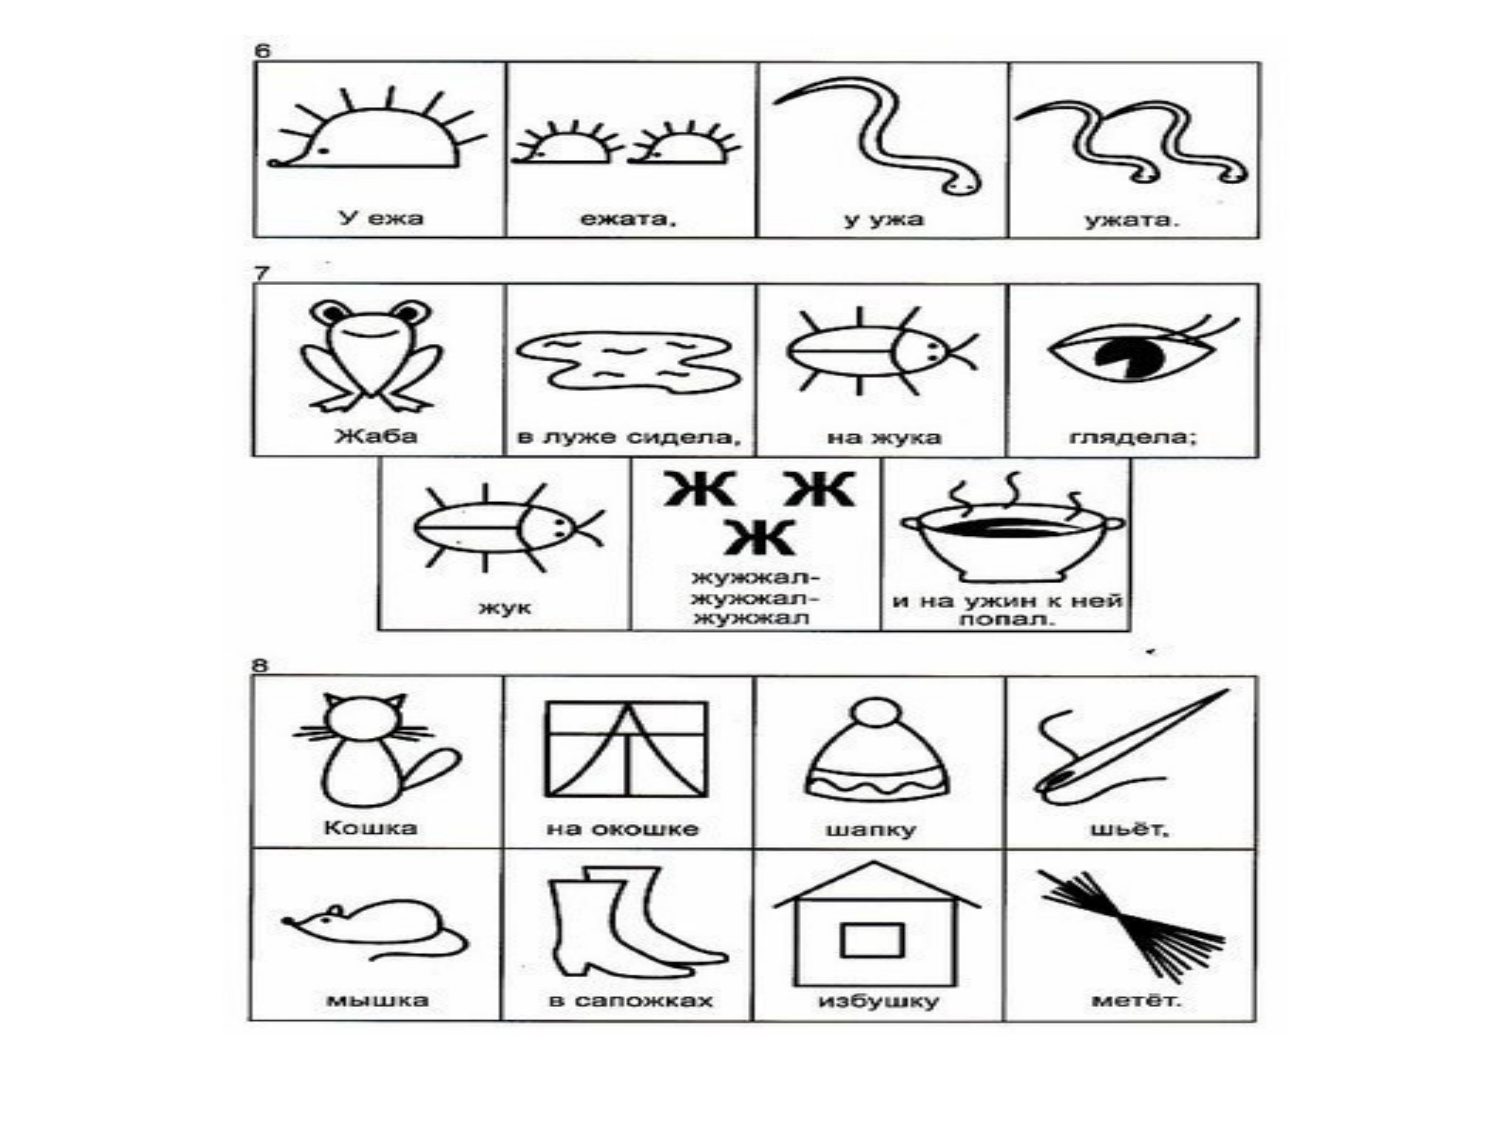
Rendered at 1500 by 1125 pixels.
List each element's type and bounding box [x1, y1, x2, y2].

picture [222, 34, 1290, 1035]
